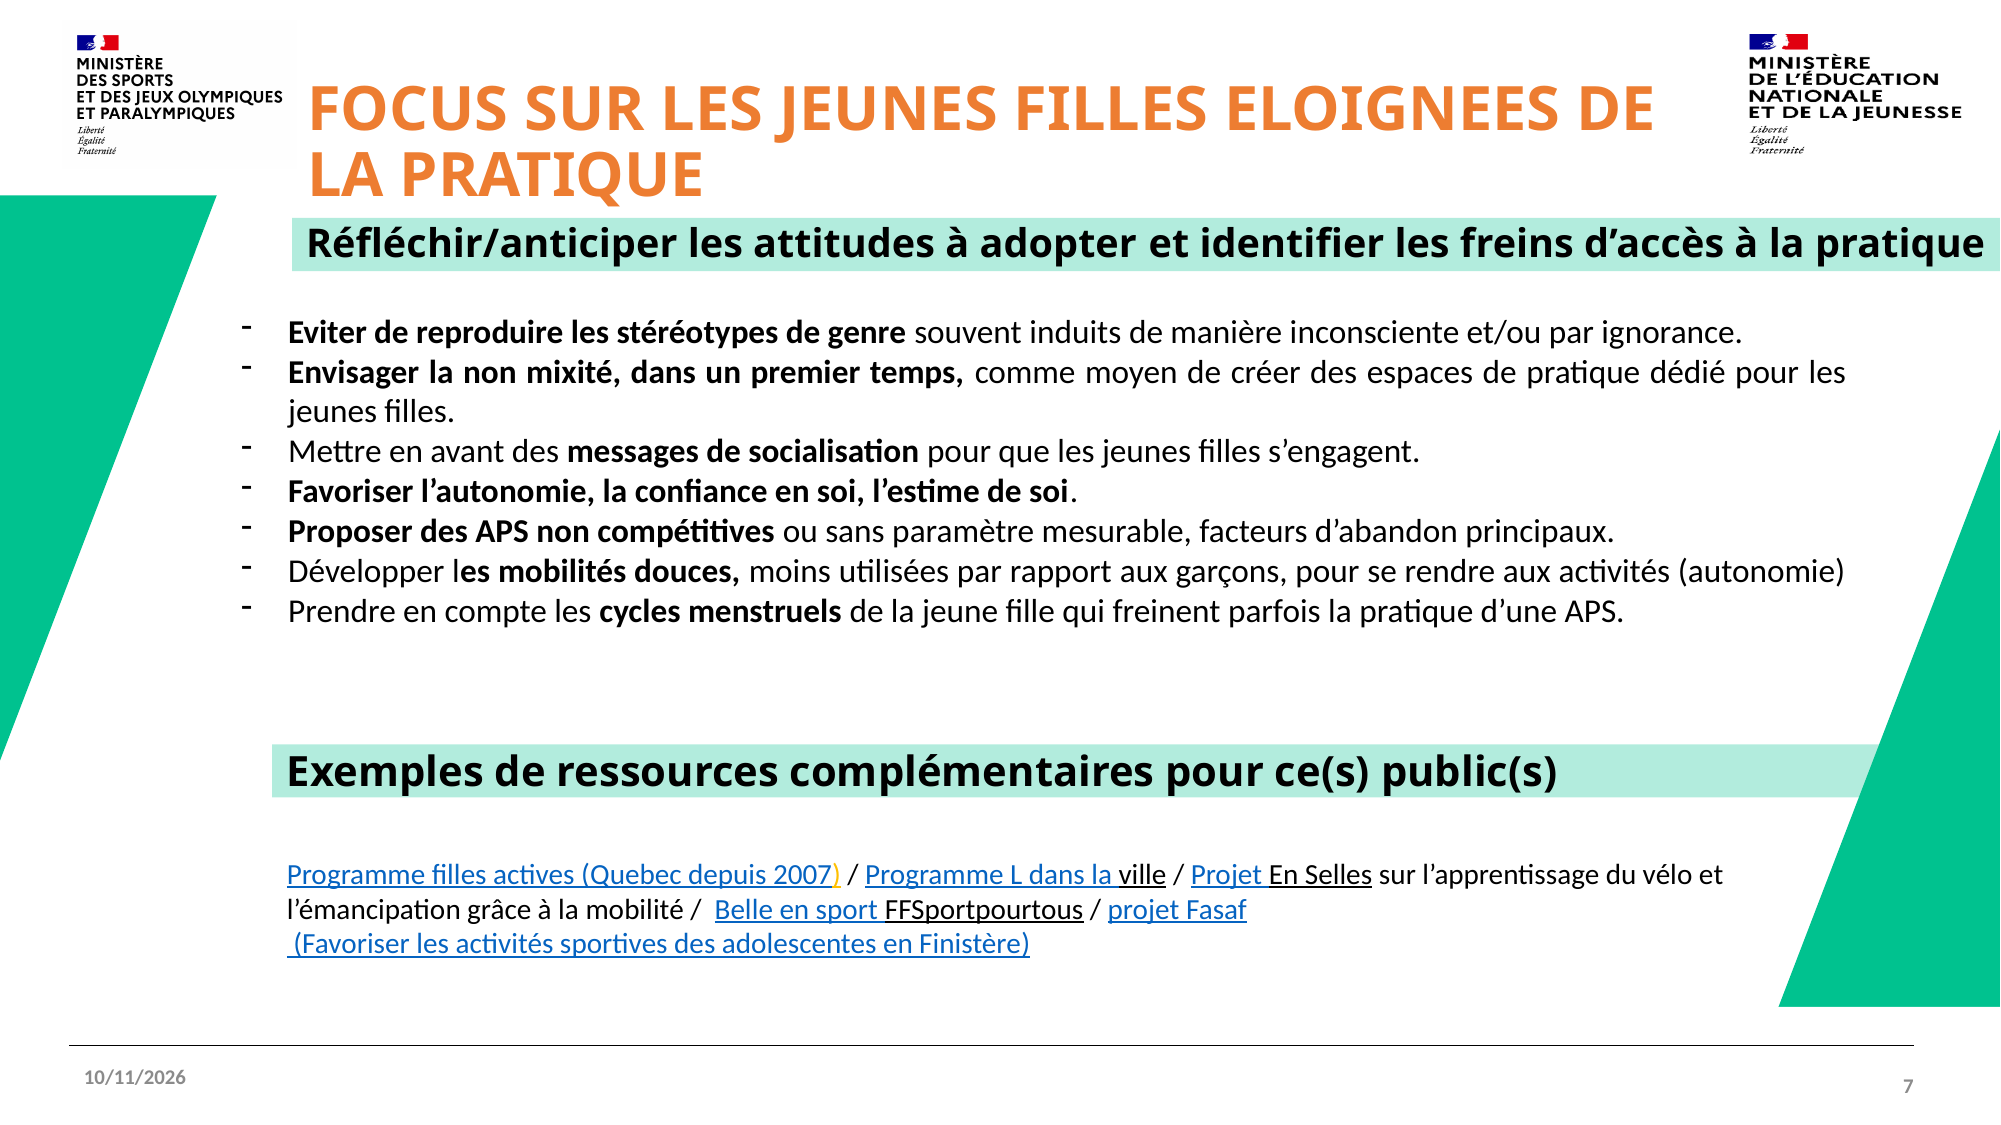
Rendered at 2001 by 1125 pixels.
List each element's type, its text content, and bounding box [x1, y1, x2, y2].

text_box Réfléchir/anticiper les attitudes à adopter et identifier les freins d’accès à la pratique [292, 217, 2000, 272]
text_box Programme filles actives (Quebec depuis 2007) / Programme L dans la ville / Projet En Selles sur l’apprentissage du vélo et l’émancipation grâce à la mobilité / Belle en sport FFSportpourtous / projet Fasaf (Favoriser les activités sportives des adolescentes en Finistère) [272, 847, 1750, 968]
title Focus sur les JEUNES FILLES ELOIGNEES de la pratique [292, 69, 1704, 217]
picture [1749, 34, 1963, 155]
slide_number 7 [1618, 1046, 1914, 1125]
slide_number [69, 1046, 519, 1107]
text_box Exemples de ressources complémentaires pour ce(s) public(s) [272, 744, 1986, 798]
text_box Eviter de reproduire les stéréotypes de genre souvent induits de manière inconsciente et/ou par ignorance. Envisager la non mixité, dans un premier temps, comme moyen de créer des espaces de pratique dédié pour les jeunes filles. Mettre en avant des messages de socialisation pour que les jeunes filles s’engagent. Favoriser l’autonomie, la confiance en soi, l’estime de soi. Proposer des APS non compétitives ou sans paramètre mesurable, facteurs d’abandon principaux. Développer les mobilités douces, moins utilisées par rapport aux garçons, pour se rendre aux activités (autonomie) Prendre en compte les cycles menstruels de la jeune fille qui freinent parfois la pratique d’une APS. [226, 302, 1862, 677]
picture [62, 20, 297, 169]
